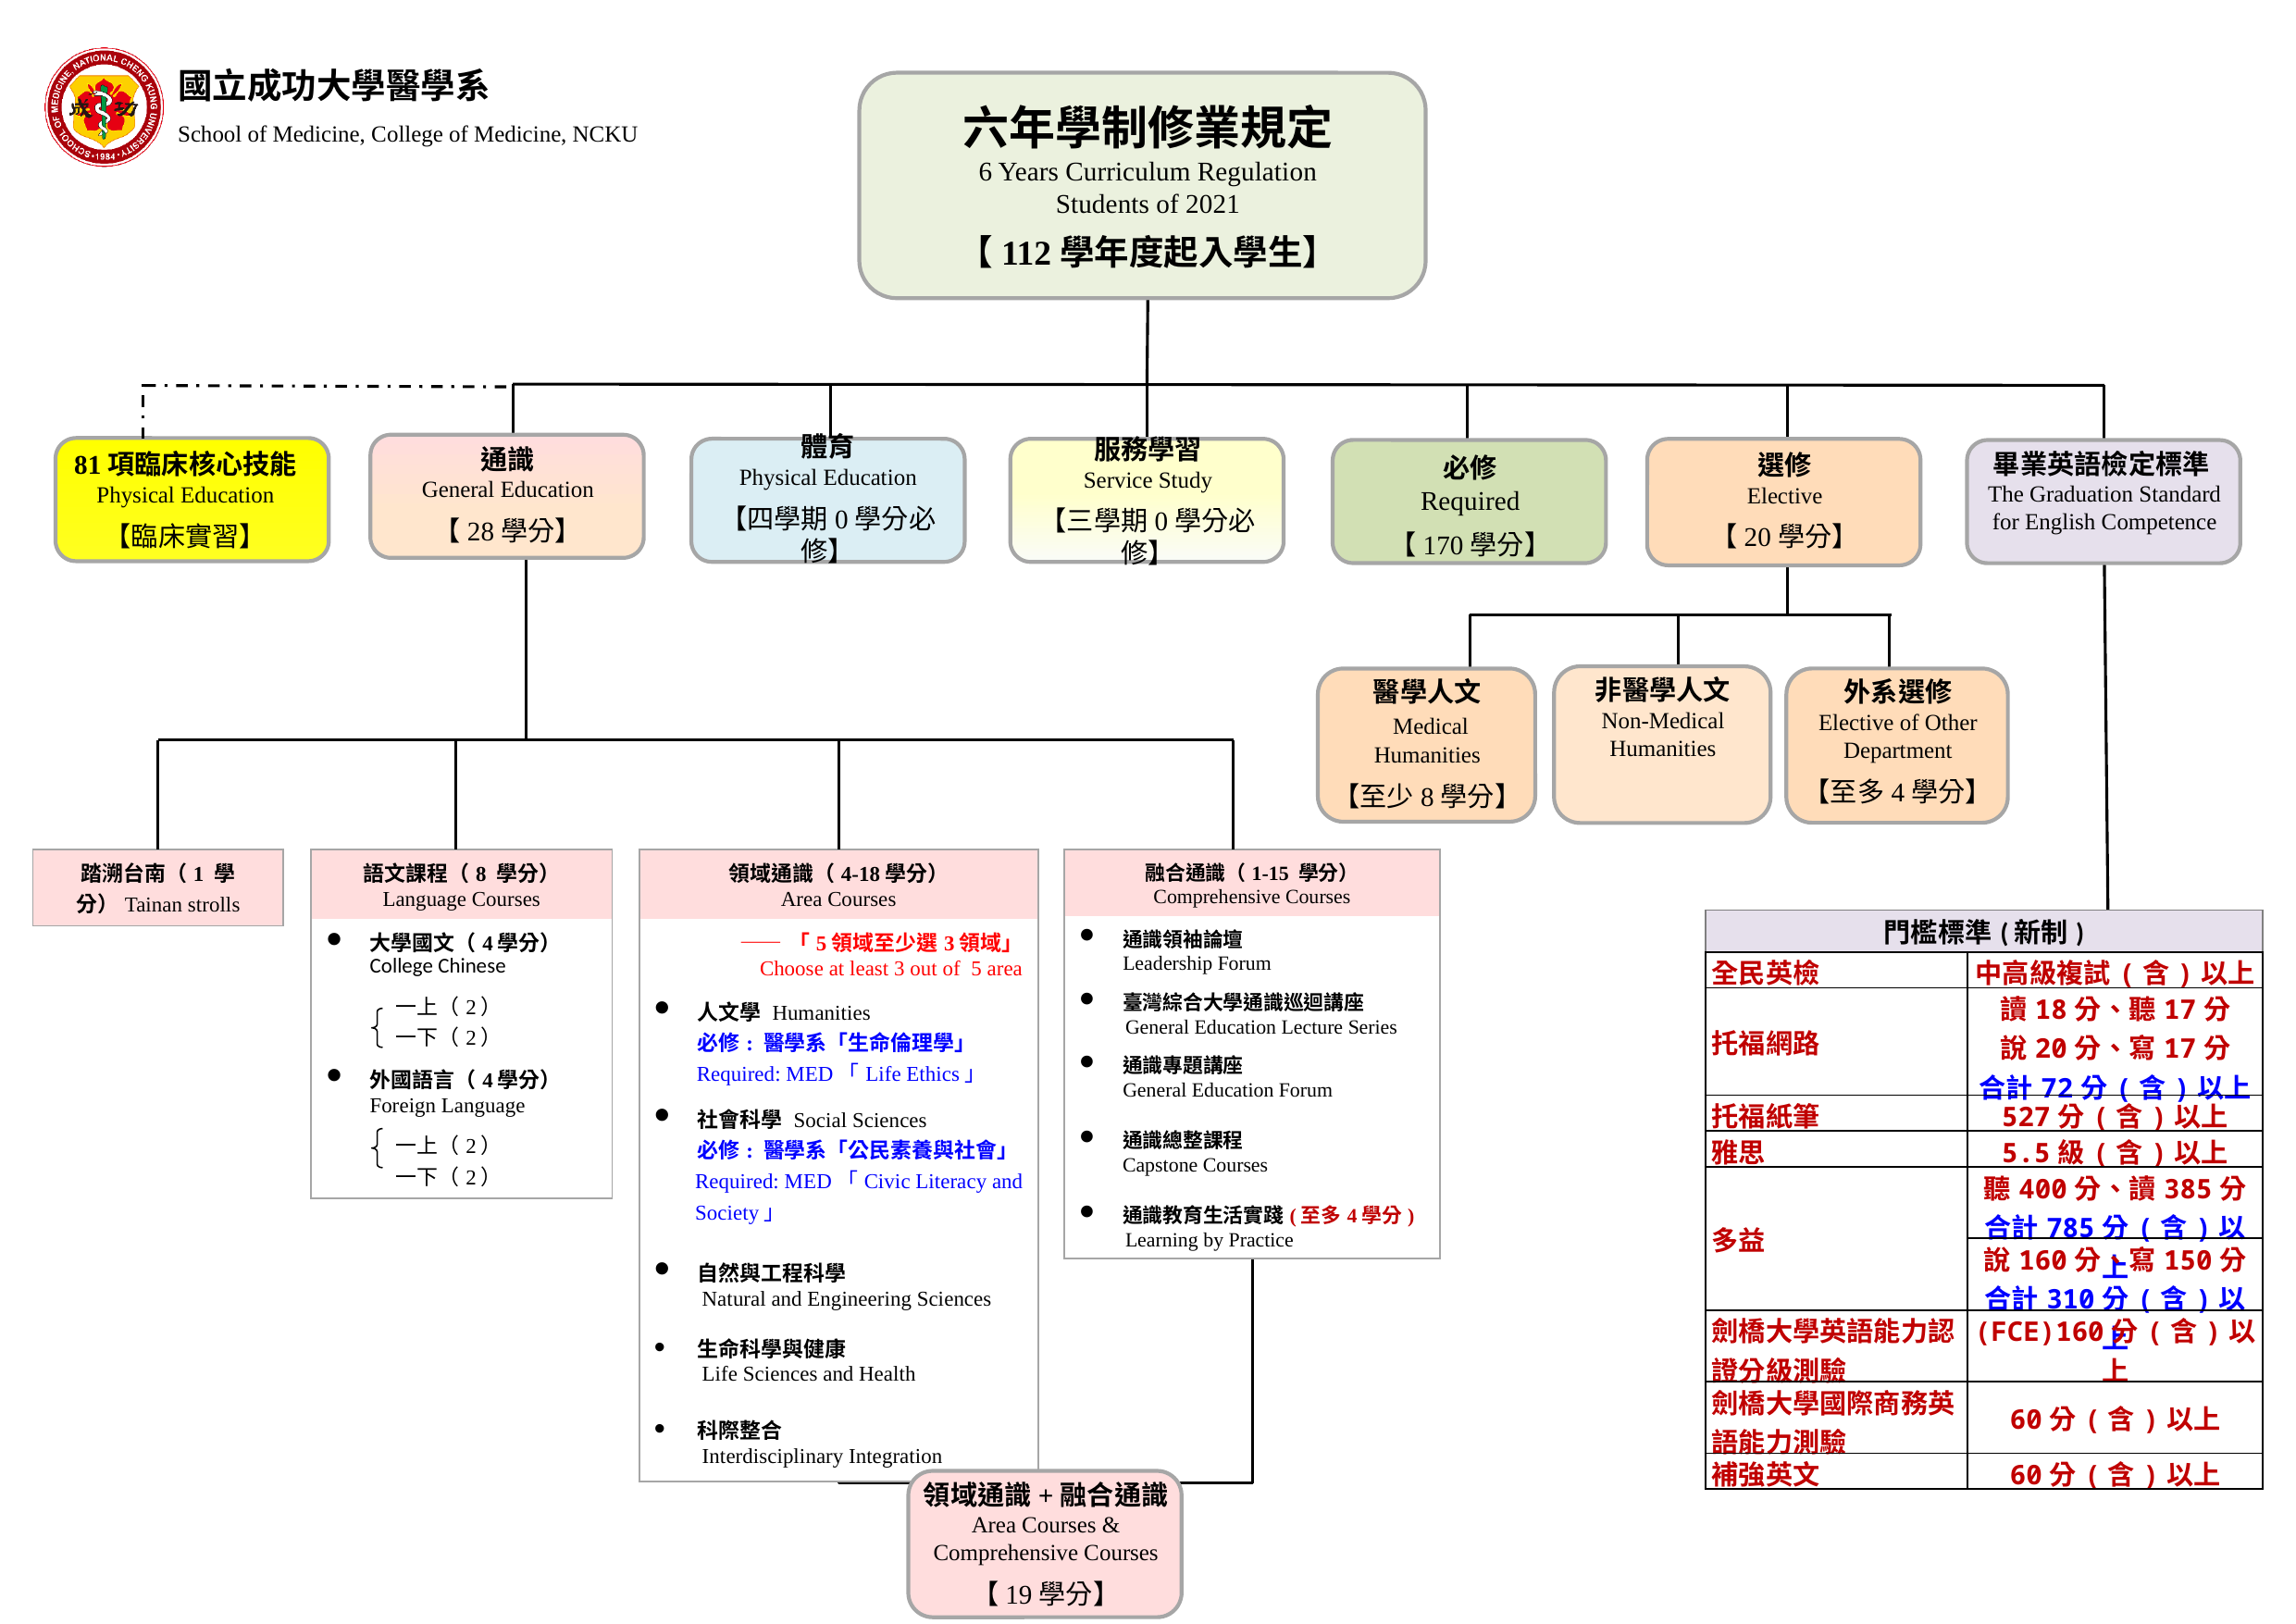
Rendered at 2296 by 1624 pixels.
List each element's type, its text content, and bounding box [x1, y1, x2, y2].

table_cell 自然與工程科學 Natural and Engineering Sciences [640, 1233, 941, 1318]
table_header 語文課程（8 學分） Language Courses [312, 850, 612, 919]
table_cell 通識領袖論壇 Leadership Forum 臺灣綜合大學通識巡迴講座 General Education Lecture Series 通識專題講座 General Education Forum 通識總整課程 Capstone Courses 通識教育生活實踐(至多4學分) Learning by Practice [1065, 916, 1439, 1258]
table_cell 補強英文 [1706, 1454, 1967, 1488]
table_cell 大學國文（4學分） College Chinese 一上（2） 一下（2） 外國語言（4學分） Foreign Language 一上（2） 一下（2） [312, 919, 612, 1197]
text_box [370, 434, 645, 559]
table_cell 社會科學 Social Sciences 必修: 醫學系「公民素養與社會」 Required: MED「Civic Literacy and Society」 [640, 1096, 1037, 1233]
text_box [946, 1131, 1145, 1469]
table_cell ——「5領域至少選3領域」 Choose at least 3 out of 5 area [640, 919, 1037, 988]
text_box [1317, 668, 1536, 825]
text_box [1786, 668, 2009, 849]
table_cell 60分(含)以上 [1968, 1382, 2262, 1453]
text_box 國立成功大學醫學系 [169, 56, 558, 112]
table_cell 人文學 Humanities 必修: 醫學系「生命倫理學」 Required: MED「Life Ethics」 [640, 988, 1037, 1096]
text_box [48, 438, 329, 562]
table_header 融合通識（1-15 學分） Comprehensive Courses [1065, 850, 1439, 916]
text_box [1332, 440, 1607, 568]
table_cell 5.5級(含)以上 [1968, 1132, 2262, 1166]
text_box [690, 438, 965, 563]
table_cell 科際整合 Interdisciplinary Integration [640, 1400, 941, 1481]
text_box [370, 1007, 383, 1048]
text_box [908, 1470, 1184, 1624]
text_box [1554, 665, 1772, 824]
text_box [1010, 438, 1285, 564]
table_cell 雅思 [1706, 1132, 1967, 1166]
table_header 門檻標準(新制) [1706, 911, 2262, 951]
table_header 踏溯台南（1 學分）Tainan strolls [33, 850, 282, 925]
table_cell 60分(含)以上 [1968, 1454, 2262, 1488]
table_cell (FCE)160分(含)以上 [1968, 1311, 2262, 1381]
table_cell 527分(含)以上 [1968, 1096, 2262, 1130]
table_header 領域通識（4-18學分） Area Courses [640, 850, 1037, 919]
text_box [1646, 439, 1922, 566]
text_box School of Medicine, College of Medicine, NCKU [169, 112, 689, 154]
table_cell 說160分、寫150分 合計310分(含)以上 [1968, 1239, 2262, 1309]
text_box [2104, 570, 2108, 911]
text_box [859, 72, 1432, 299]
table_cell 劍橋大學英語能力認證分級測驗 [1706, 1311, 1967, 1381]
table_cell 多益 [1706, 1168, 1967, 1309]
table_cell 生命科學與健康 Life Sciences and Health [640, 1318, 941, 1400]
table_cell 全民英檢 [1706, 953, 1967, 987]
table_cell 托福網路 [1706, 988, 1967, 1095]
picture [43, 45, 165, 167]
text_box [1967, 440, 2242, 564]
table_cell 聽400分、讀385分 合計785分(含)以上 [1968, 1168, 2262, 1237]
text_box [370, 1127, 383, 1169]
table_cell 托福紙筆 [1706, 1096, 1967, 1130]
table_cell 讀18分、聽17分 說20分、寫17分 合計72分(含)以上 [1968, 988, 2262, 1095]
table_cell 劍橋大學國際商務英語能力測驗 [1706, 1382, 1967, 1453]
table_cell 中高級複試(含)以上 [1968, 953, 2262, 987]
